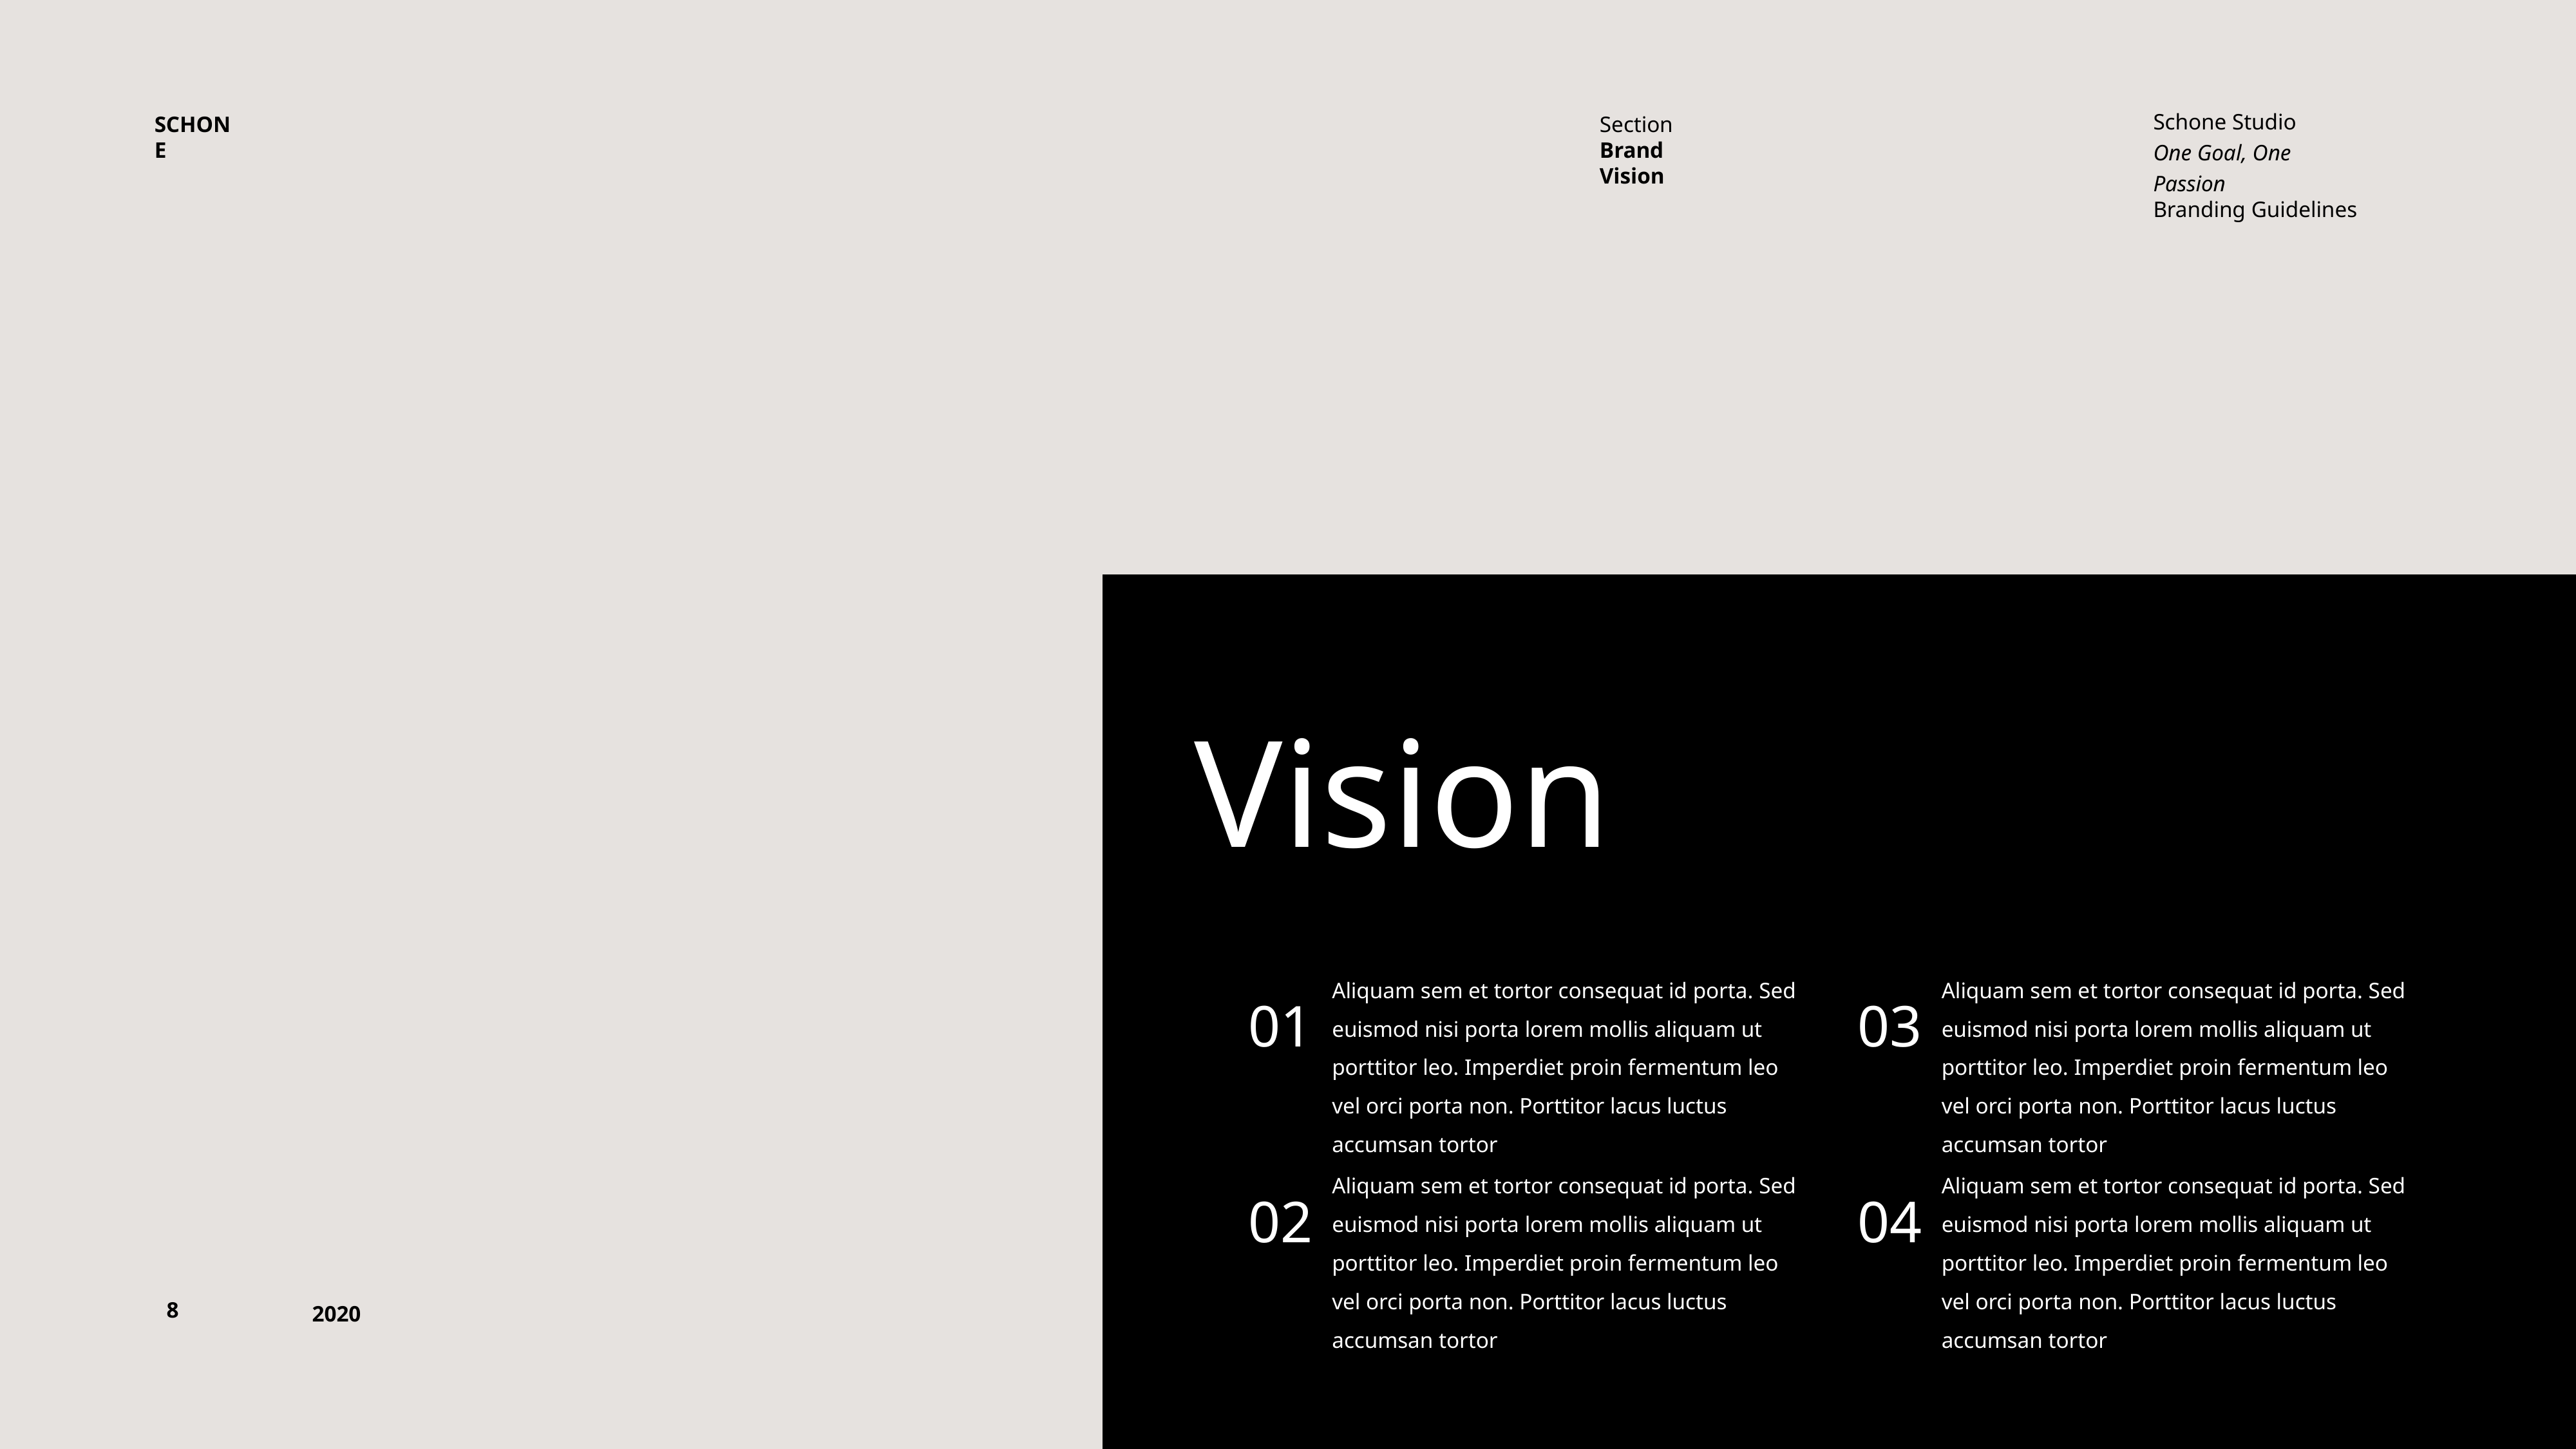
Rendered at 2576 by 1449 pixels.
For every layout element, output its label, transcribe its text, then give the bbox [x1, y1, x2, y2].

list Schone Studio One Goal, One Passion Branding Guidelines [2145, 116, 2371, 214]
picture [146, 369, 2576, 1449]
list SCHONE [146, 116, 249, 158]
list Section Brand Vision [1591, 116, 1732, 184]
